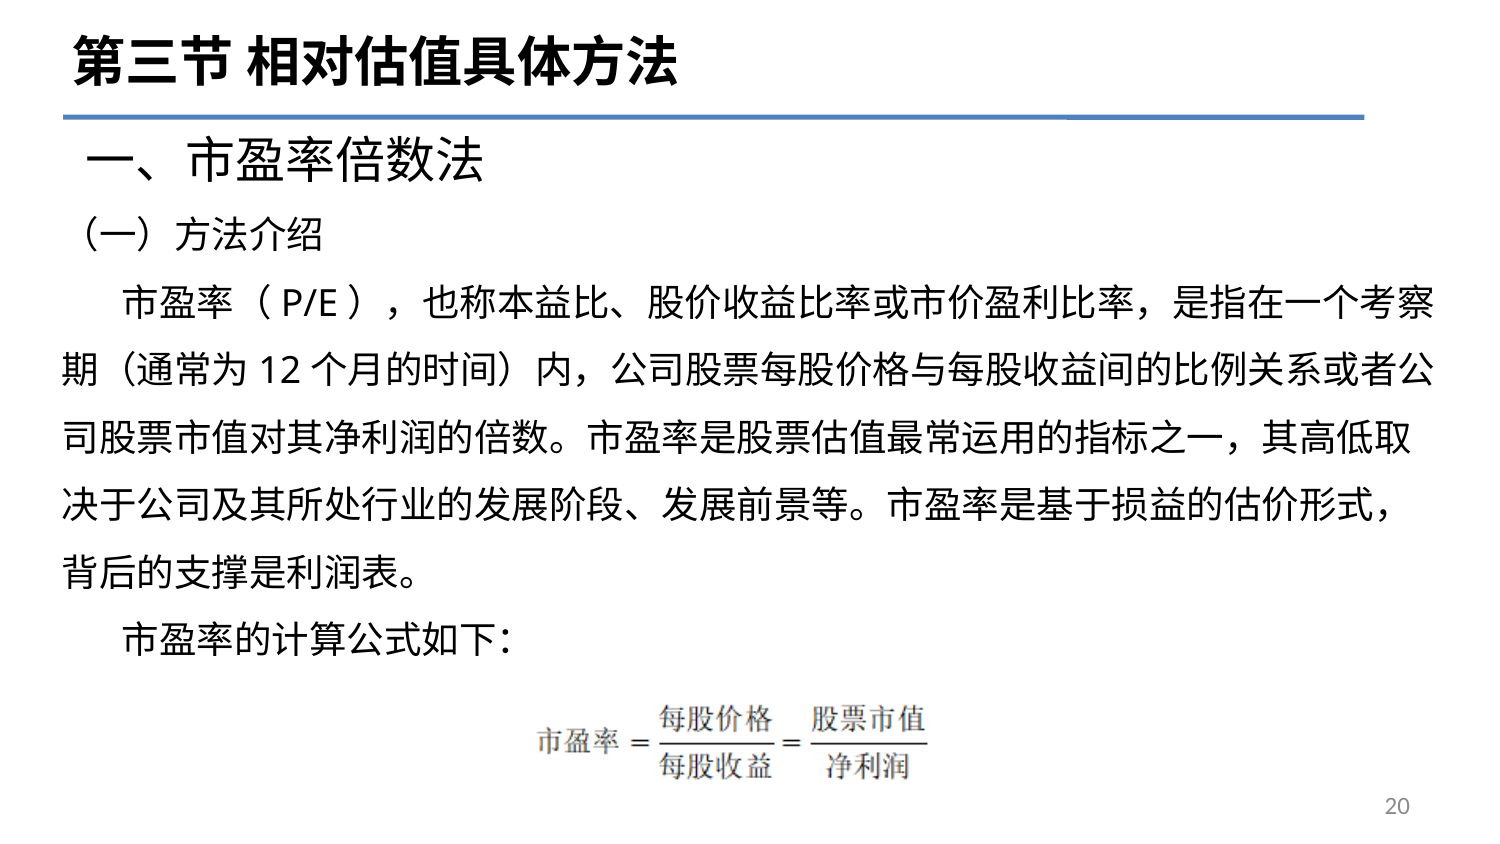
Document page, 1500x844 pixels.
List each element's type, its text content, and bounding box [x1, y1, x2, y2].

title 一、市盈率倍数法 [70, 117, 1421, 181]
slide_number 20 [1074, 782, 1425, 827]
picture [480, 691, 964, 798]
text_box 第三节 相对估值具体方法 [56, 11, 1407, 107]
list （一）方法介绍 市盈率（P/E），也称本益比、股价收益比率或市价盈利比率，是指在一个考察期（通常为12个月的时间）内，公司股票每股价格与每股收益间的比例关系或者公司股票市值对其净利润的倍数。市盈率是股票估值最常运用的指标之一，其高低取决于公司及其所处行业的发展阶段、发展前景等。市盈率是基于损益的估价形式，背后的支撑是利润表。 市盈率的计算公式如下： [46, 181, 1454, 739]
